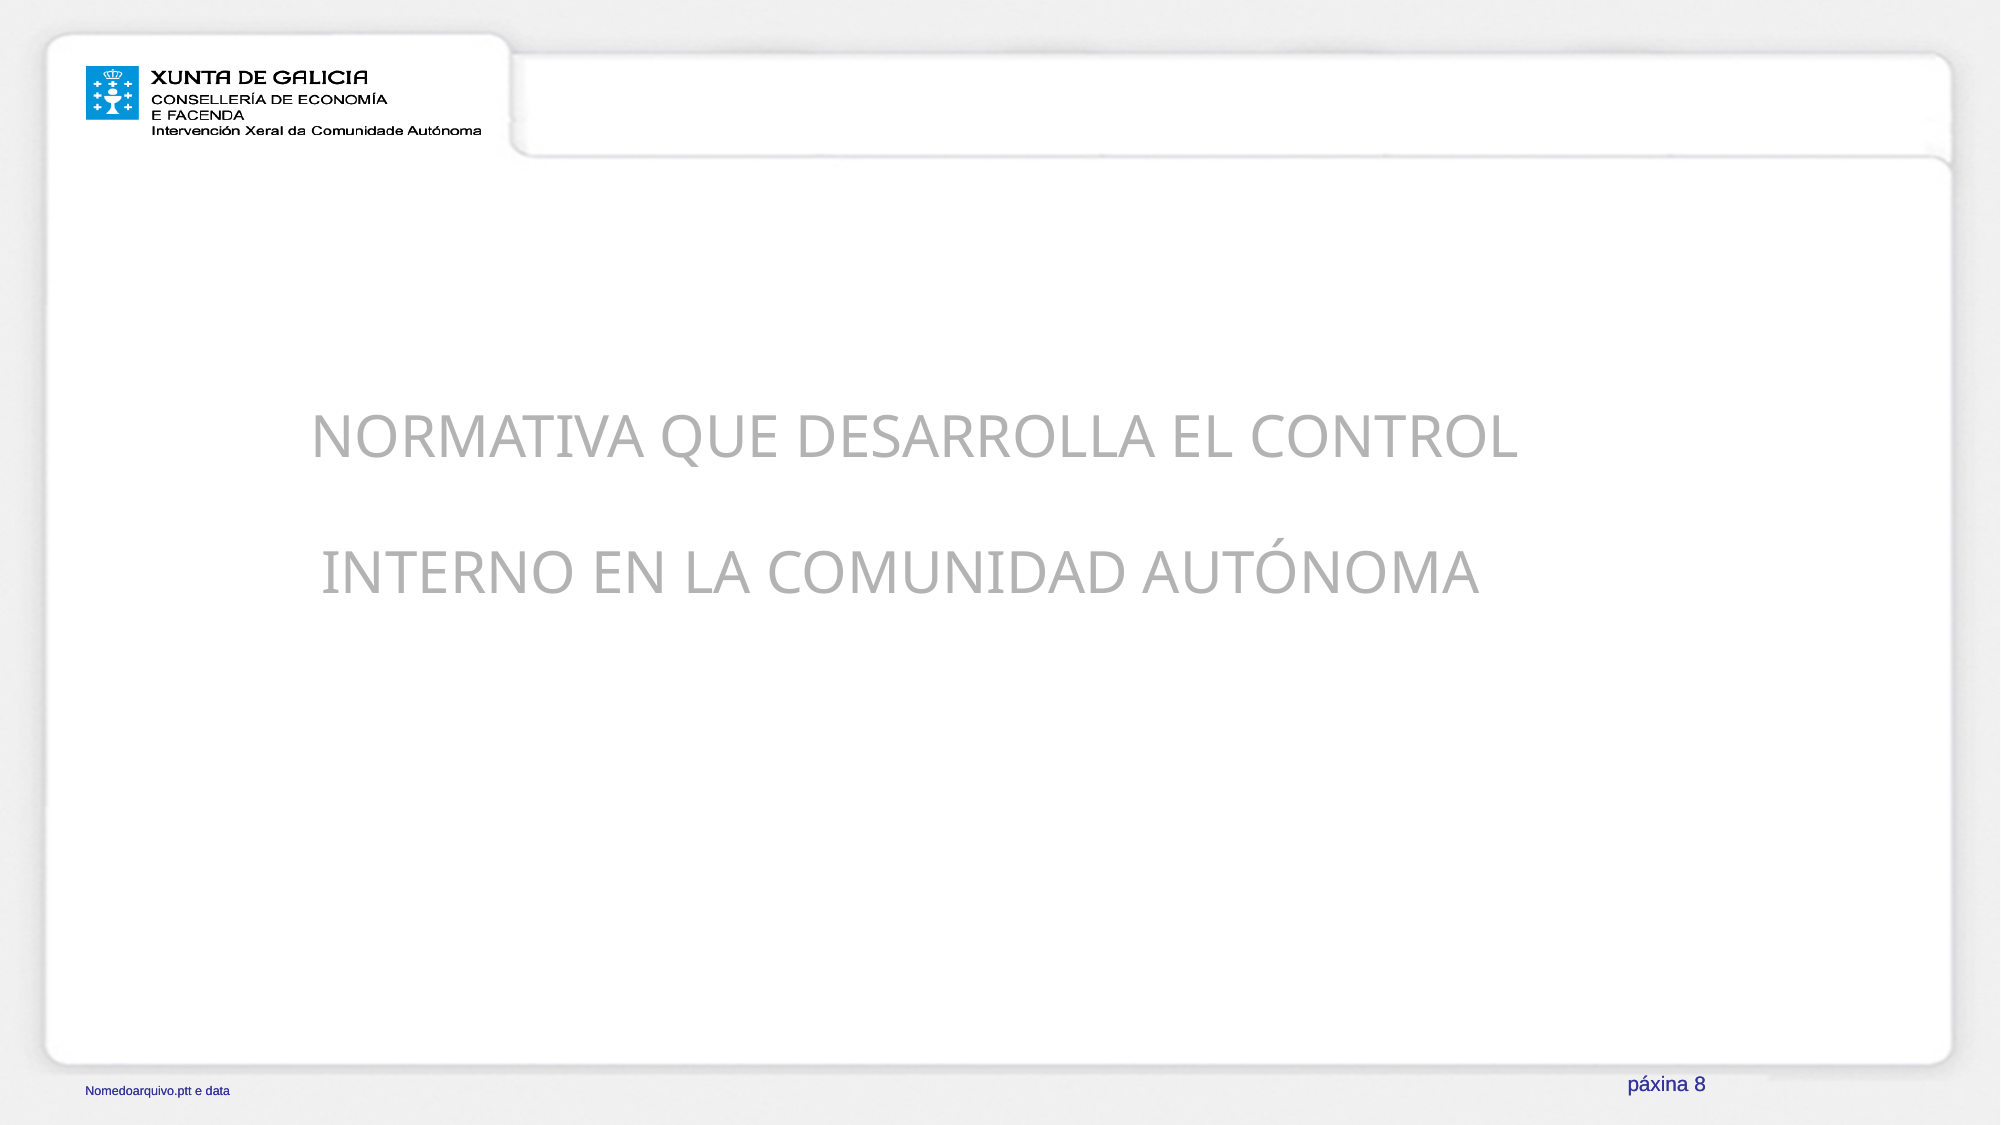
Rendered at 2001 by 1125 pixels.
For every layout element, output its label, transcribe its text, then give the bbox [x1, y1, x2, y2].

text_box páxina 8 [1370, 1063, 1721, 1125]
list NORMATIVA QUE DESARROLLA EL CONTROL INTERNO EN LA COMUNIDAD AUTÓNOMA [249, 196, 1611, 1035]
picture [0, 0, 2001, 1125]
